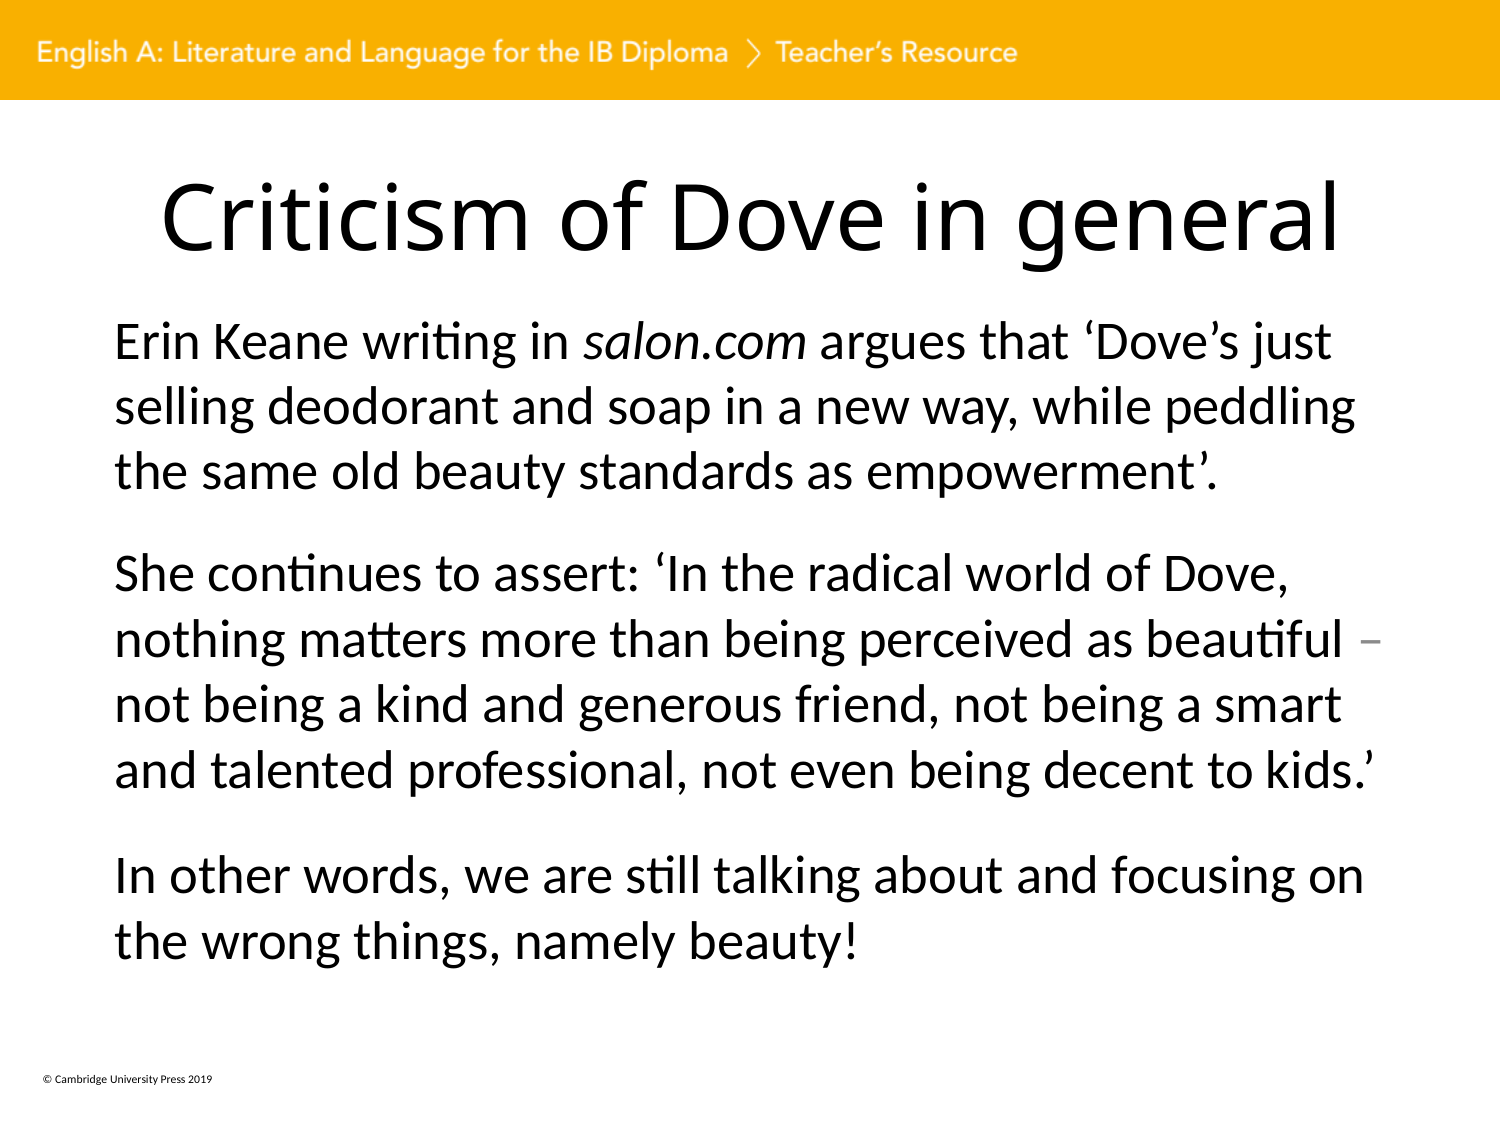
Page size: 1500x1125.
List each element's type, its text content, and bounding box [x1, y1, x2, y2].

text_box Criticism of Dove in general [27, 119, 1476, 308]
picture [0, 0, 1500, 101]
text_box Erin Keane writing in salon.com argues that ‘Dove’s just selling deodorant and soap in a new way, while peddling the same old beauty standards as empowerment’. She continues to assert: ‘In the radical world of Dove, nothing matters more than being perceived as beautiful – not being a kind and generous friend, not being a smart and talented professional, not even being decent to kids.’ In other words, we are still talking about and focusing on the wrong things, namely beauty! [99, 308, 1425, 1035]
subtitle © Cambridge University Press 2019 [27, 1063, 1388, 1093]
